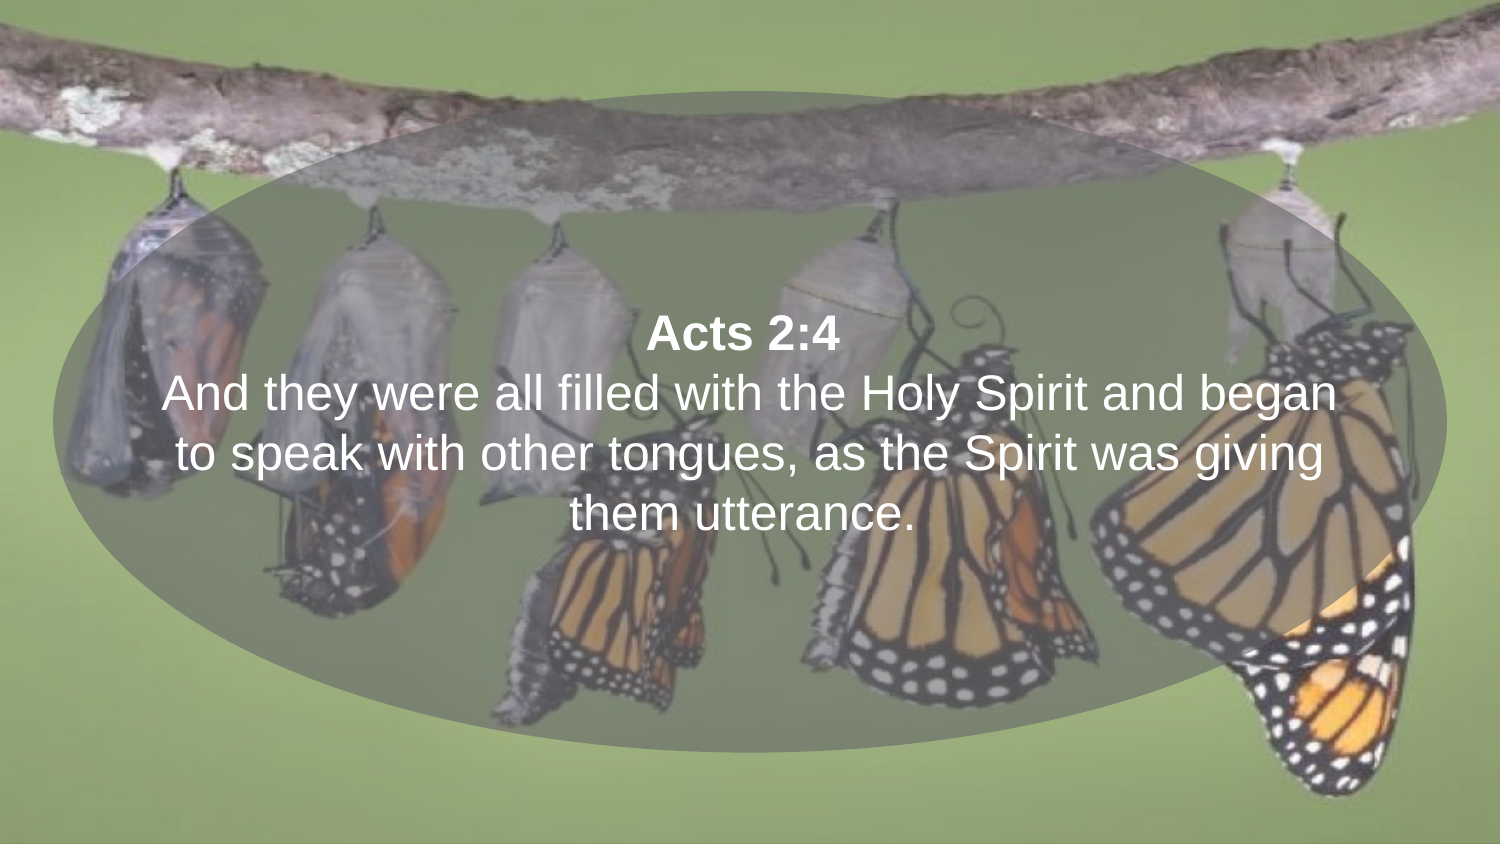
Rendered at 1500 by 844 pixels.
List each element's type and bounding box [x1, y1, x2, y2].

picture [0, 0, 1500, 844]
text_box [52, 90, 1448, 753]
